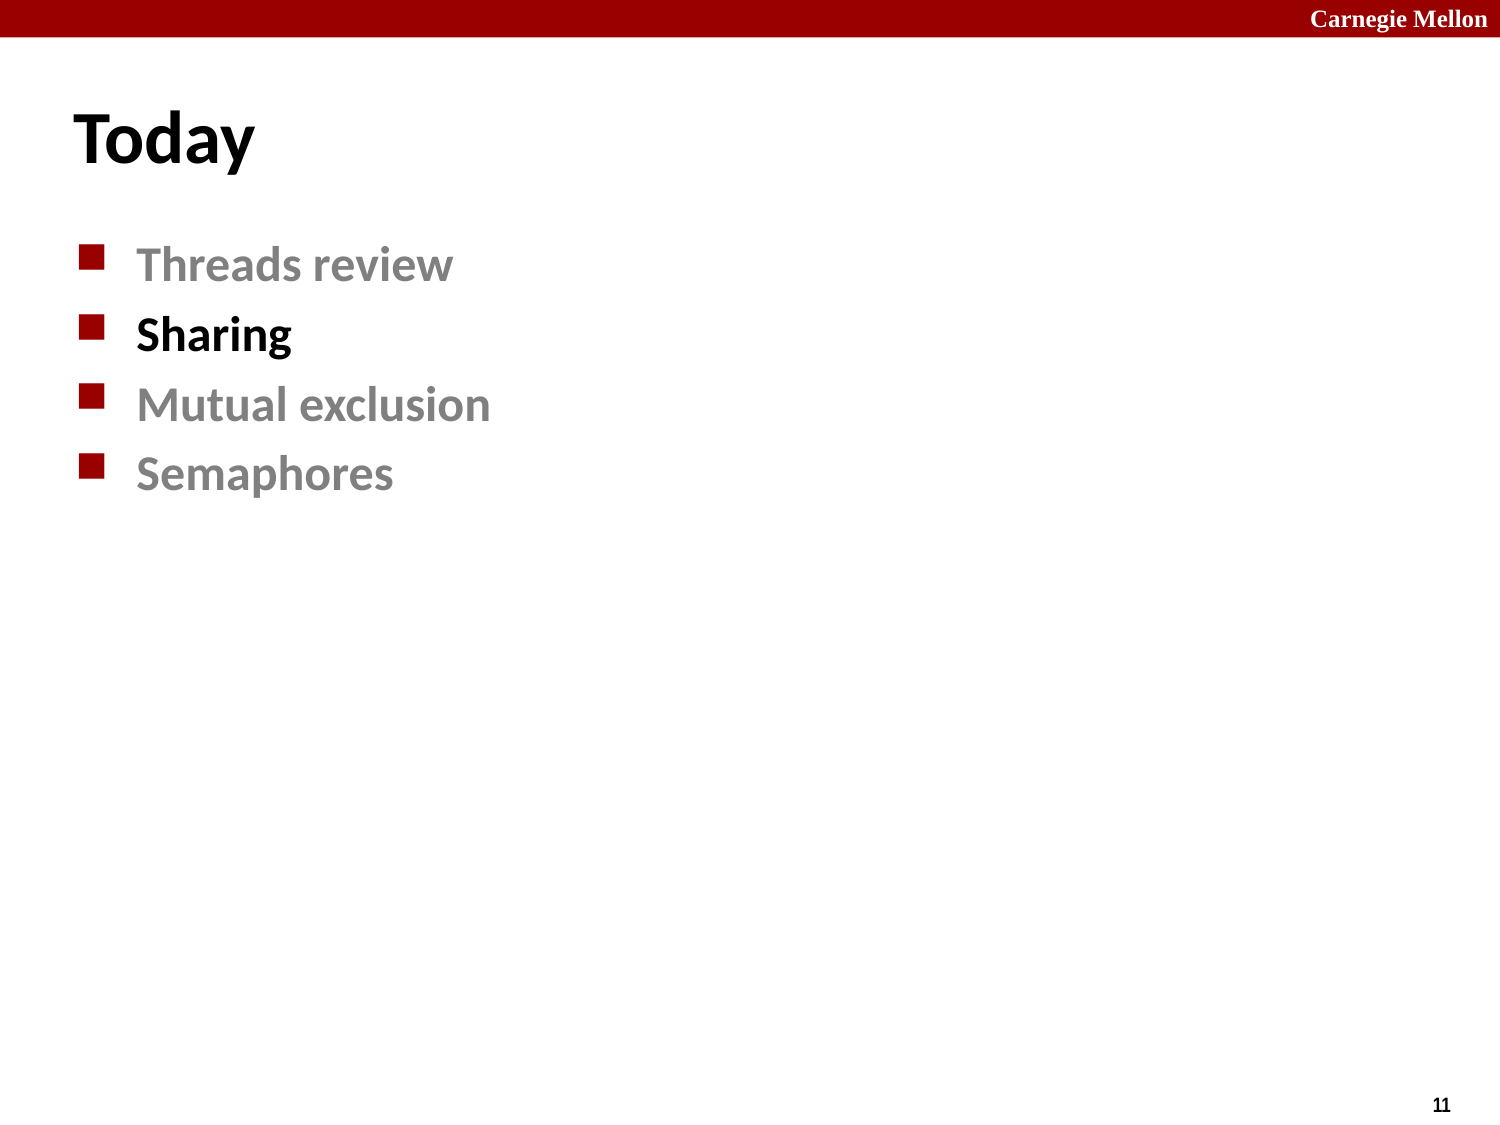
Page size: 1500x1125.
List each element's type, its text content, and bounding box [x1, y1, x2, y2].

list Threads review Sharing Mutual exclusion Semaphores [64, 223, 1361, 1040]
title Today [58, 71, 1305, 197]
